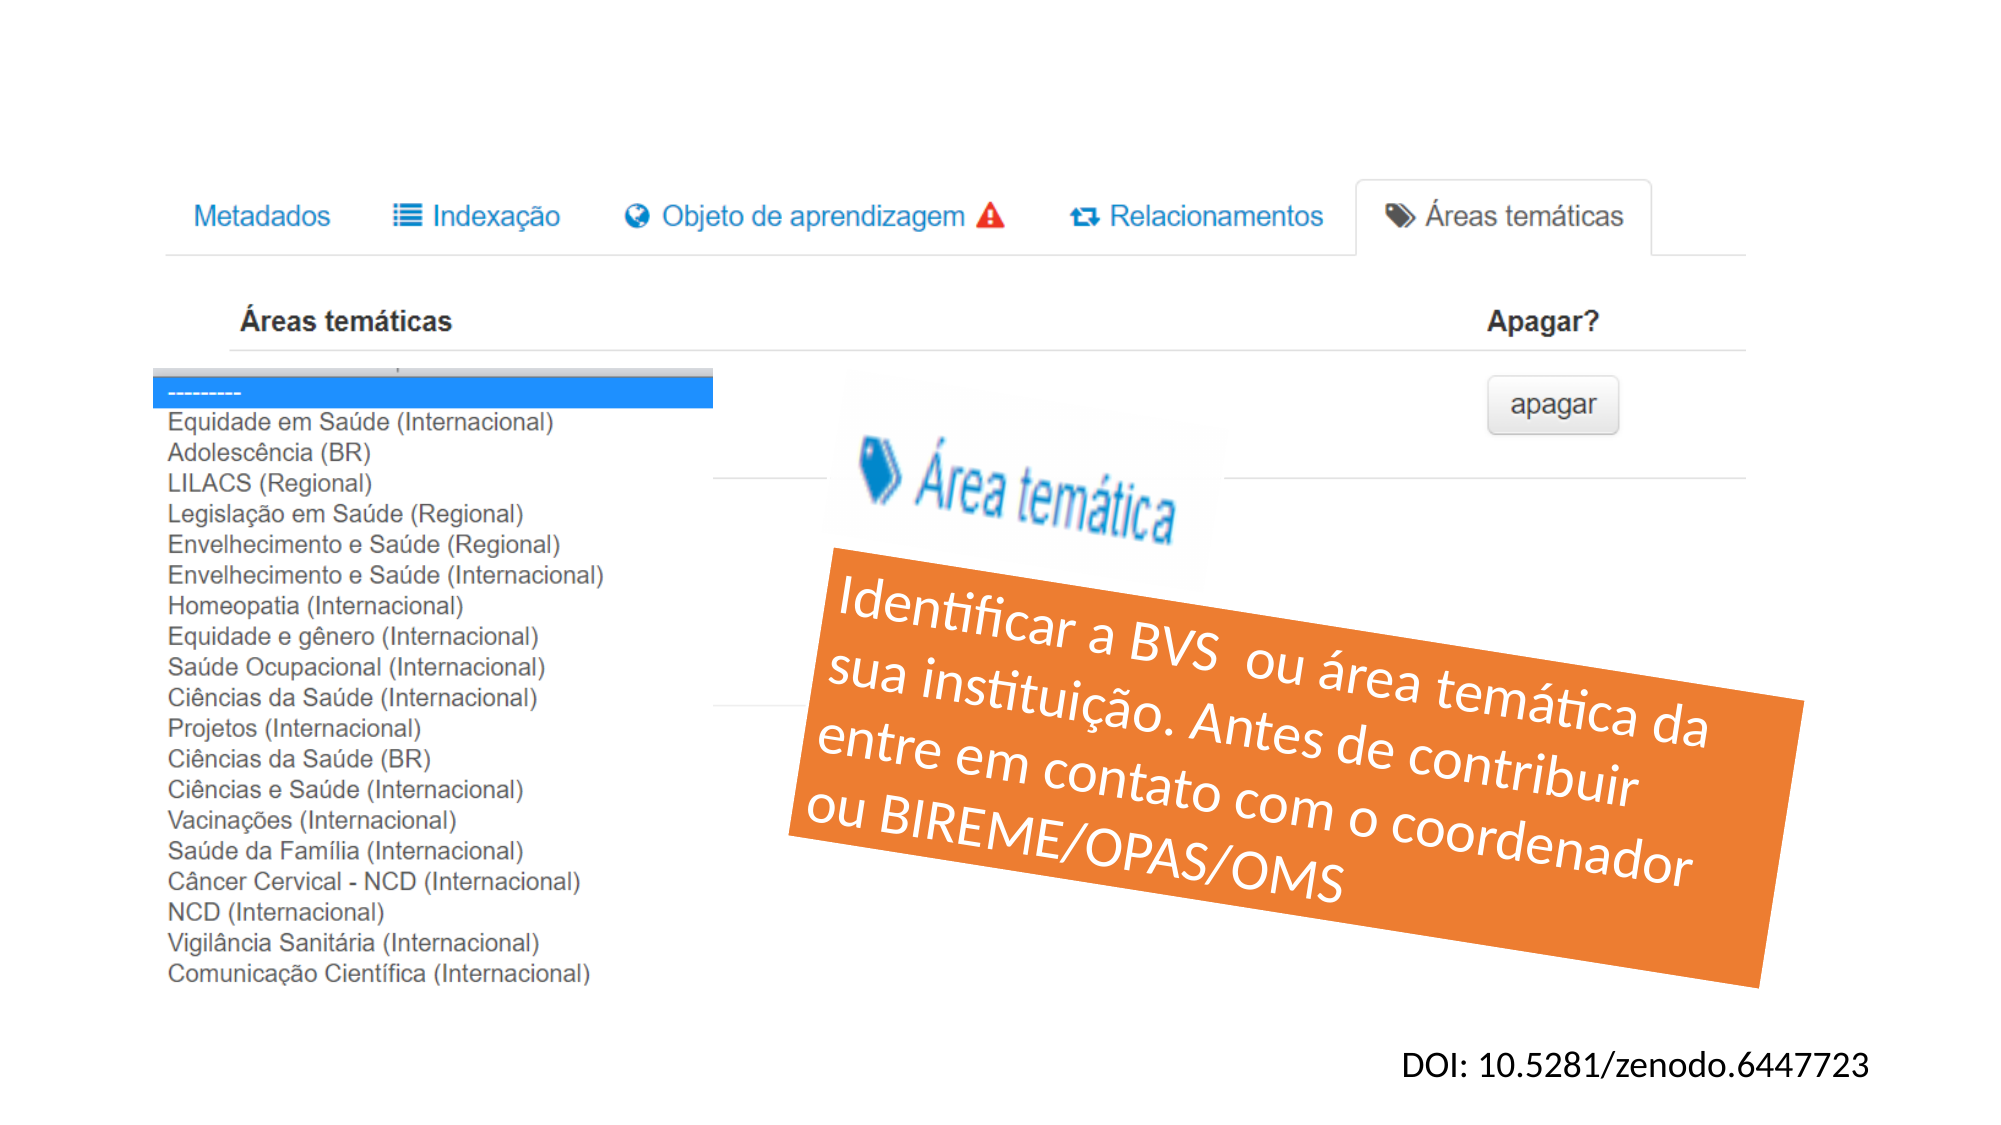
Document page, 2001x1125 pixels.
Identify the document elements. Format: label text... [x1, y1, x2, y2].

text_box DOI: 10.5281/zenodo.6447723 [1386, 1032, 2000, 1093]
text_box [804, 443, 1803, 919]
picture [153, 131, 1746, 987]
